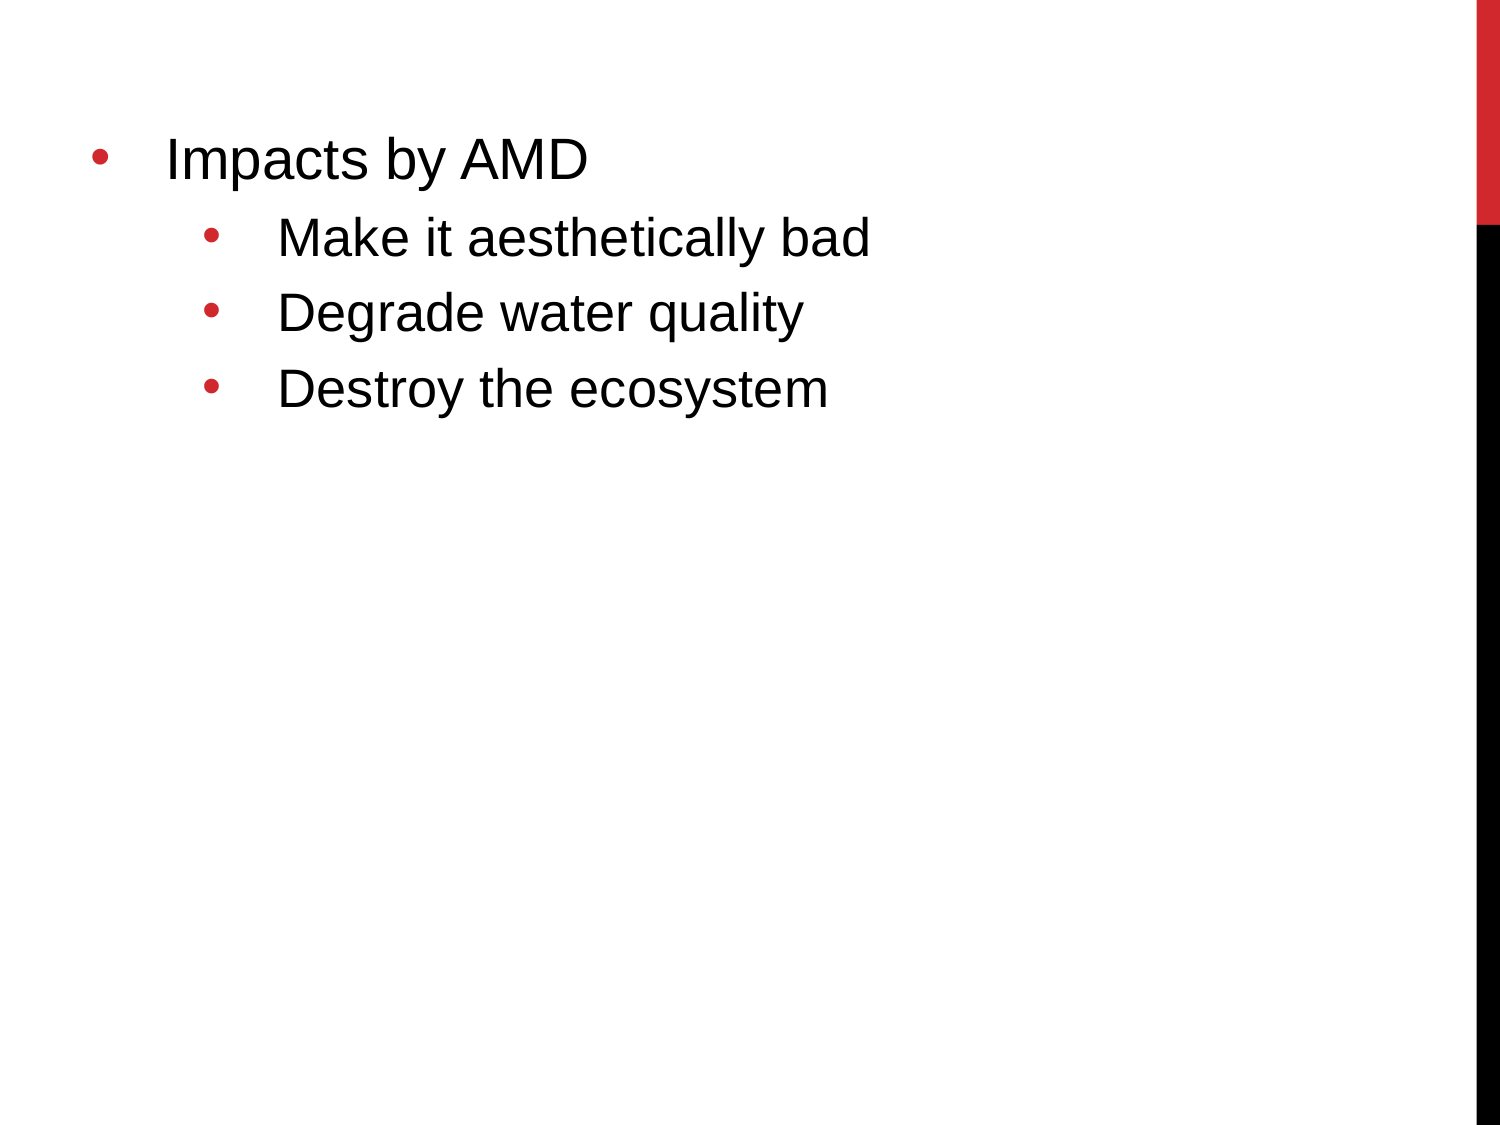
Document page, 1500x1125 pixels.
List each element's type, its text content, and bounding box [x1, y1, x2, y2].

list Impacts by AMD Make it aesthetically bad Degrade water quality Destroy the ecosystem [75, 113, 1325, 1005]
